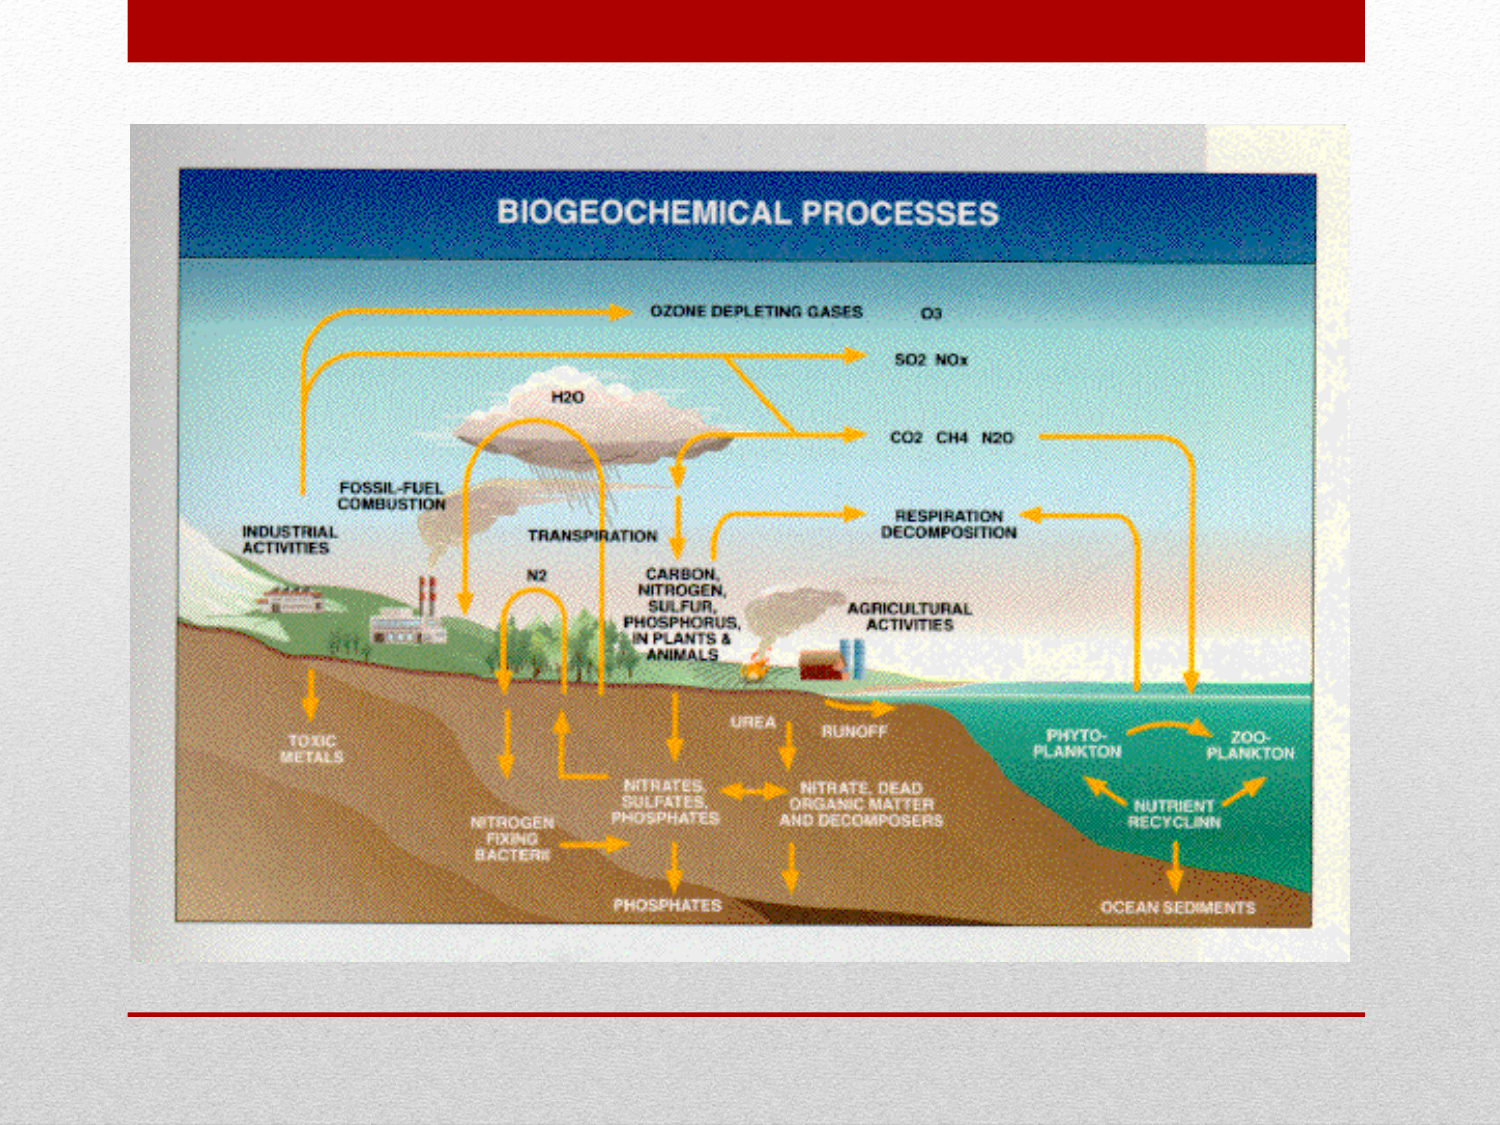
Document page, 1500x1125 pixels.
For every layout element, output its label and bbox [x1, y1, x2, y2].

picture [129, 124, 1351, 963]
